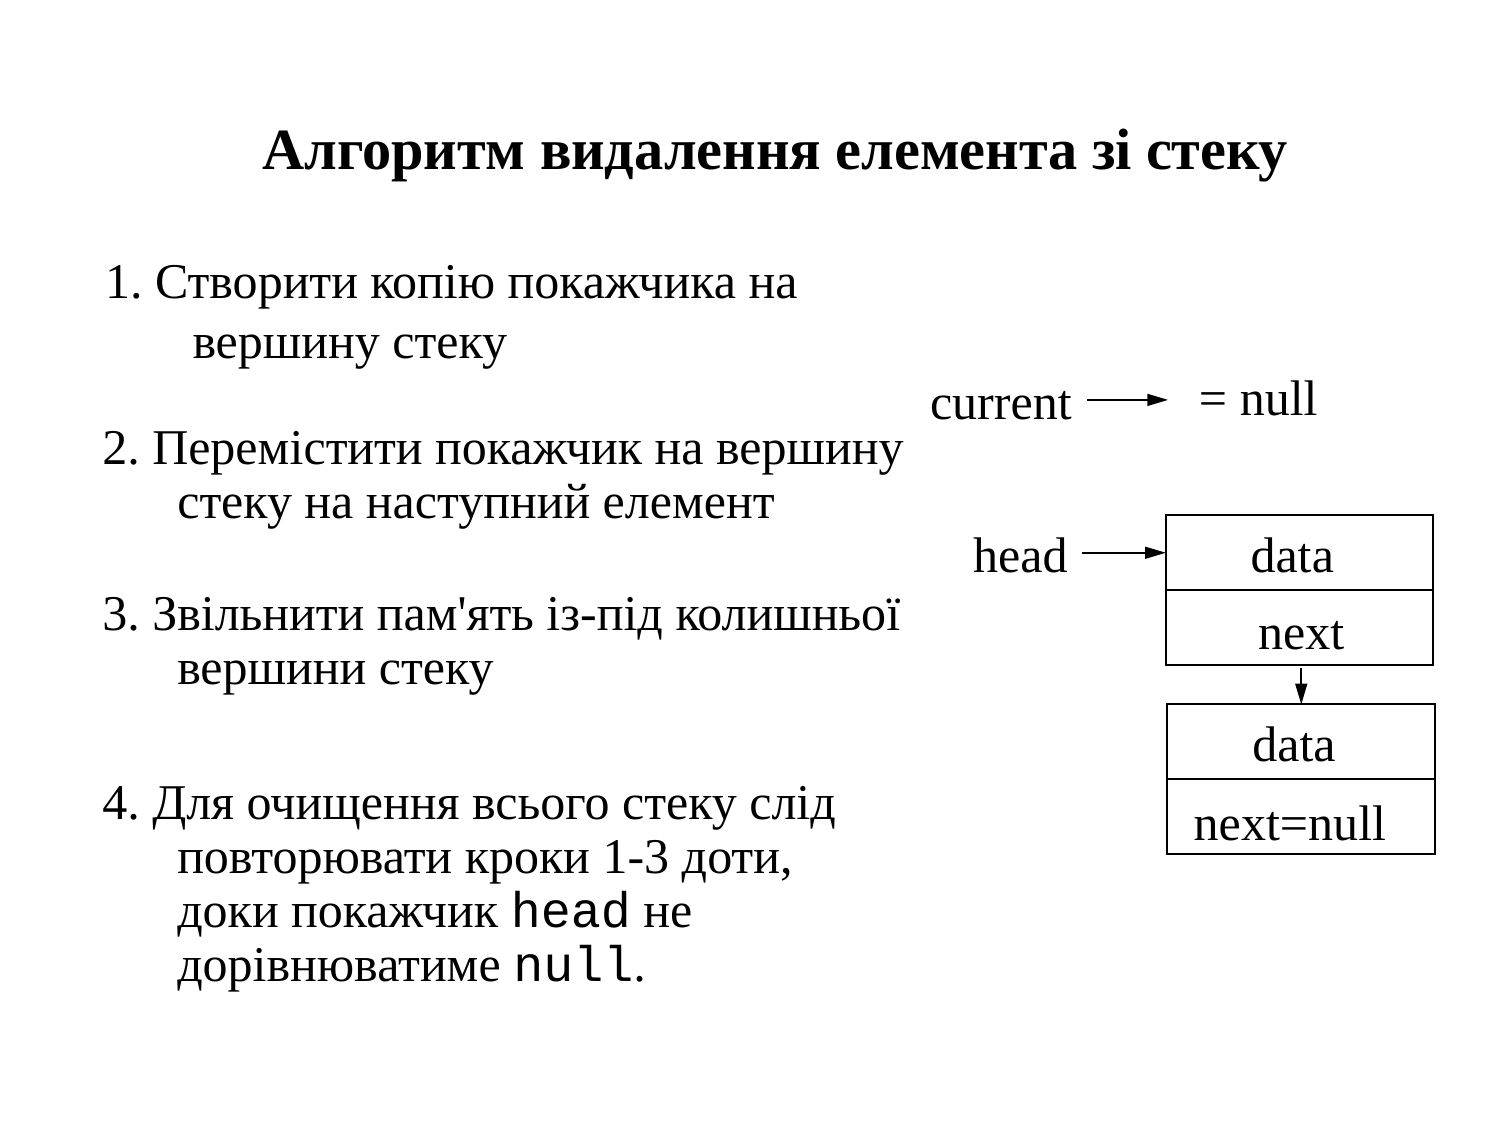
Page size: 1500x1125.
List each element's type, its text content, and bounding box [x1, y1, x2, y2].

text_box 3. Звільнити пам'ять із-під колишньої вершини стеку [12, 579, 909, 703]
title Алгоритм видалення елемента зі стеку [112, 89, 1439, 203]
list 1. Створити копію покажчика на вершину стеку [0, 241, 857, 392]
text_box 4. Для очищення всього стеку слід повторювати кроки 1-3 доти, доки покажчик head не дорівнюватиме null. [12, 768, 916, 1000]
text_box 2. Перемістити покажчик на вершину стеку на наступний елемент [12, 414, 909, 538]
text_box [915, 358, 1436, 859]
